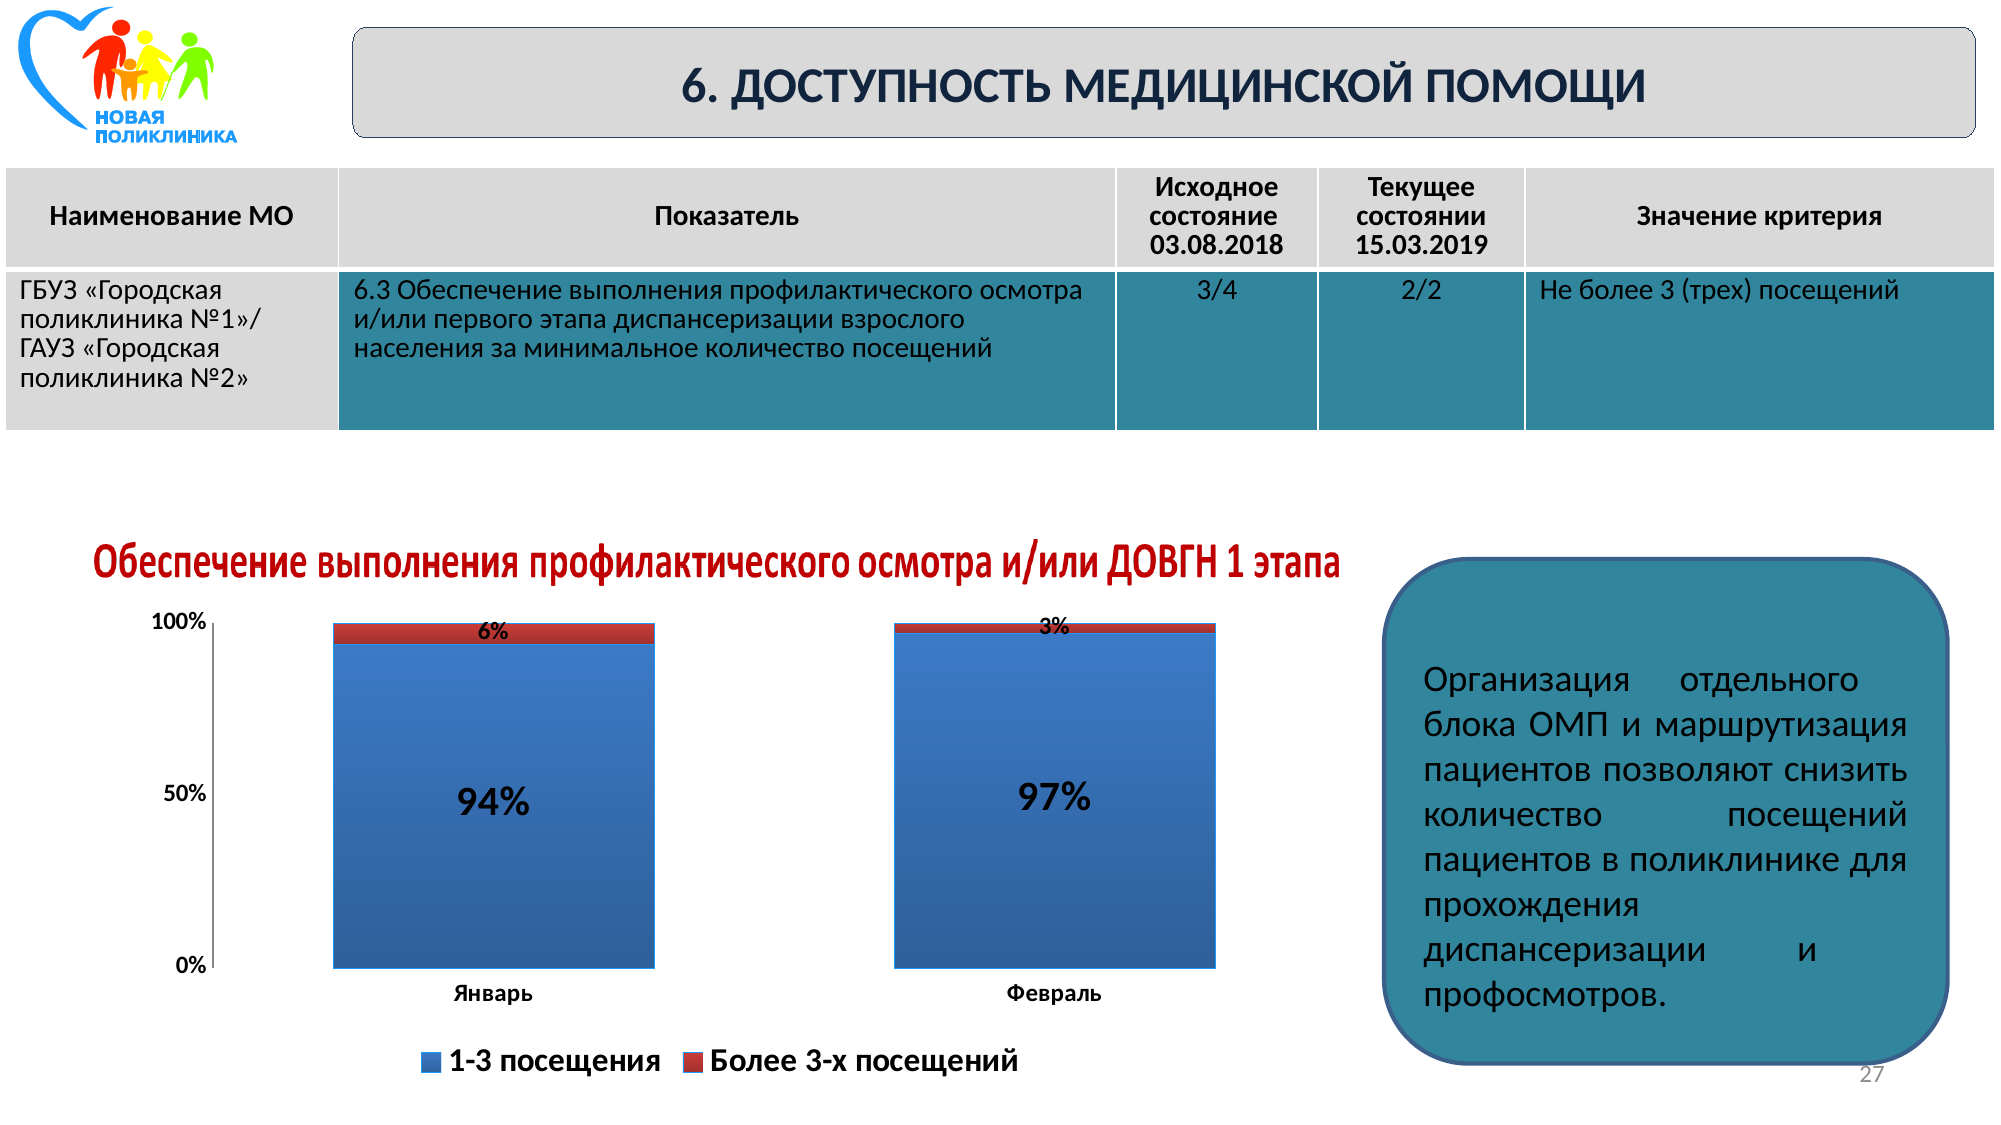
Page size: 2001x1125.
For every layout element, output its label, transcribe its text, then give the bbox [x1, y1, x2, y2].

table_header Наименование МО [6, 168, 338, 267]
picture [18, 6, 238, 143]
chart [70, 513, 1371, 1086]
table_header Текущее состоянии 15.03.2019 [1319, 168, 1524, 267]
table_cell 6.3 Обеспечение выполнения профилактического осмотра и/или первого этапа диспансеризации взрослого населения за минимальное количество посещений [339, 272, 1115, 430]
table_cell ГБУЗ «Городская поликлиника №1»/ ГАУЗ «Городская поликлиника №2» [6, 272, 338, 430]
text_box Организация отдельного блока ОМП и маршрутизация пациентов позволяют снизить количество посещений пациентов в поликлинике для прохождения диспансеризации и профосмотров. [1381, 556, 1950, 1066]
slide_number 27 [1433, 1058, 1900, 1103]
table_header Значение критерия [1526, 168, 1994, 267]
table_header Исходное состояние 03.08.2018 [1117, 168, 1317, 267]
table_cell Не более 3 (трех) посещений [1526, 272, 1994, 430]
table_cell 2/2 [1319, 272, 1524, 430]
text_box 6. ДОСТУПНОСТЬ МЕДИЦИНСКОЙ ПОМОЩИ [352, 27, 1976, 138]
table_header Показатель [339, 168, 1115, 267]
table_cell 3/4 [1117, 272, 1317, 430]
